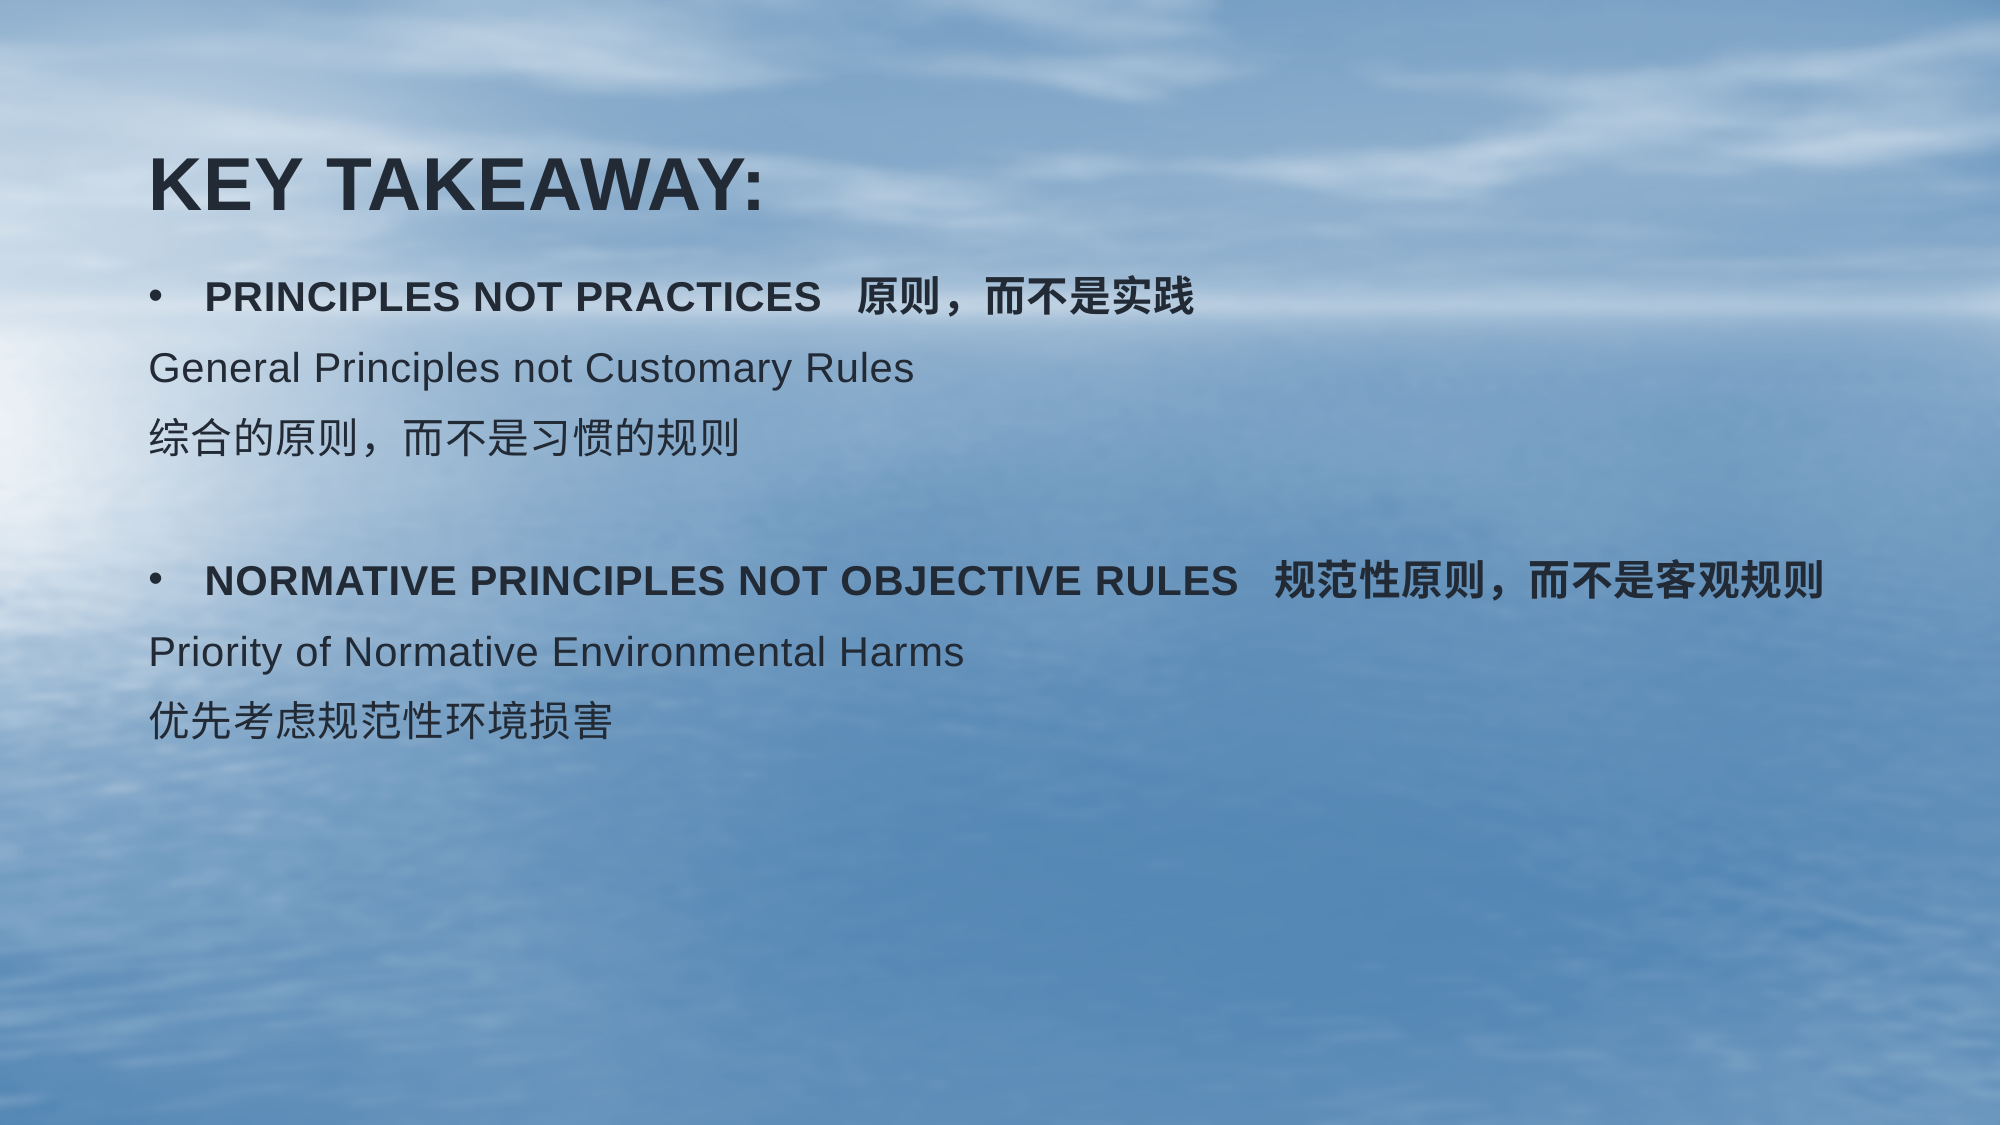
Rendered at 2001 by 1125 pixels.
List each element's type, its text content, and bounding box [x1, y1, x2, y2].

list PRINCIPLES NOT PRACTICES 原则，而不是实践 General Principles not Customary Rules 综合的原则，而不是习惯的规则 NORMATIVE PRINCIPLES NOT OBJECTIVE RULES 规范性原则，而不是客观规则 Priority of Normative Environmental Harms 优先考虑规范性环境损害 [133, 262, 1918, 938]
title Key Takeaway: [133, 45, 1867, 233]
